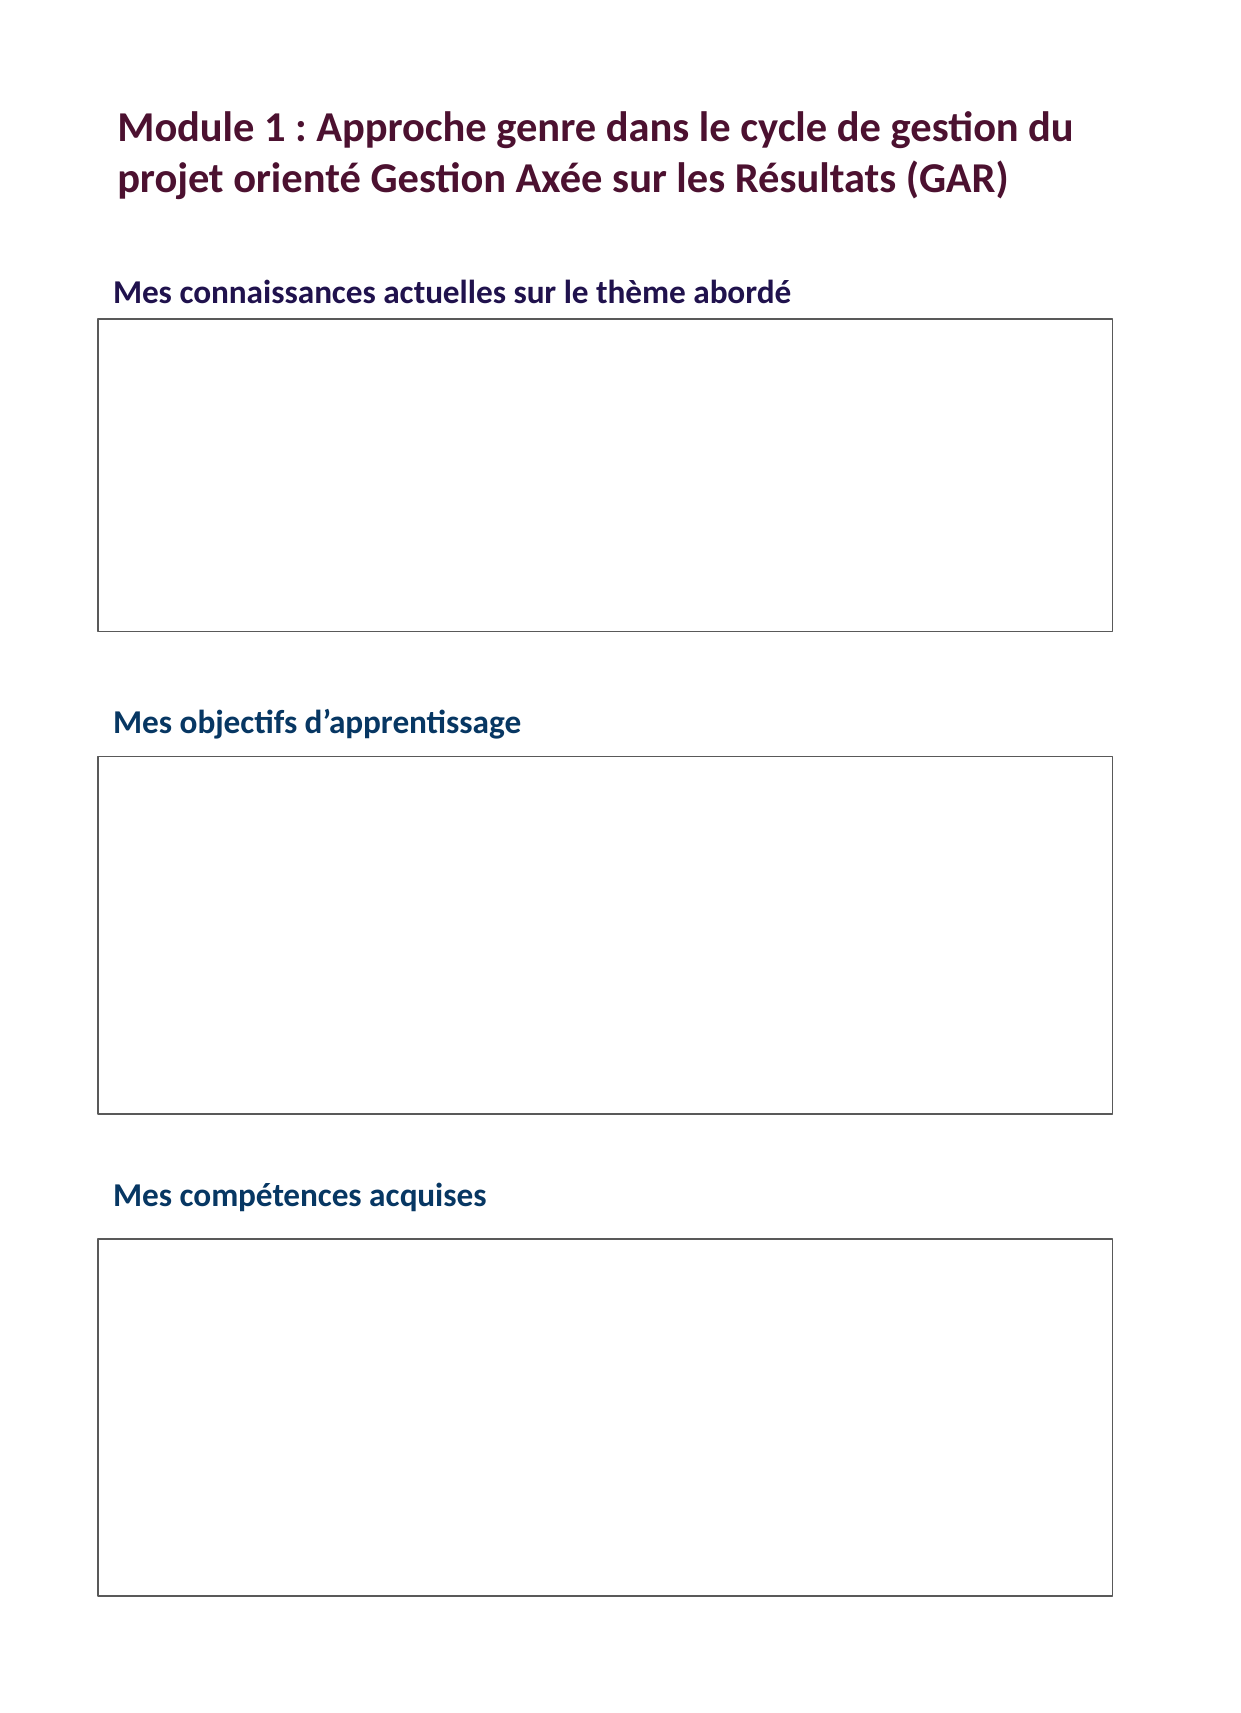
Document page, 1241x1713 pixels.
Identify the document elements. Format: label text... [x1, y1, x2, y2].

text_box Mes compétences acquises [98, 1158, 1108, 1229]
title Module 1 : Approche genre dans le cycle de gestion du projet orienté Gestion Axée sur les Résultats (GAR) [98, 79, 1142, 244]
text_box [98, 318, 1113, 632]
text_box [98, 756, 1113, 1114]
text_box Mes connaissances actuelles sur le thème abordé [98, 255, 1113, 318]
text_box Mes objectifs d’apprentissage [98, 685, 1108, 756]
text_box [98, 1238, 1113, 1597]
